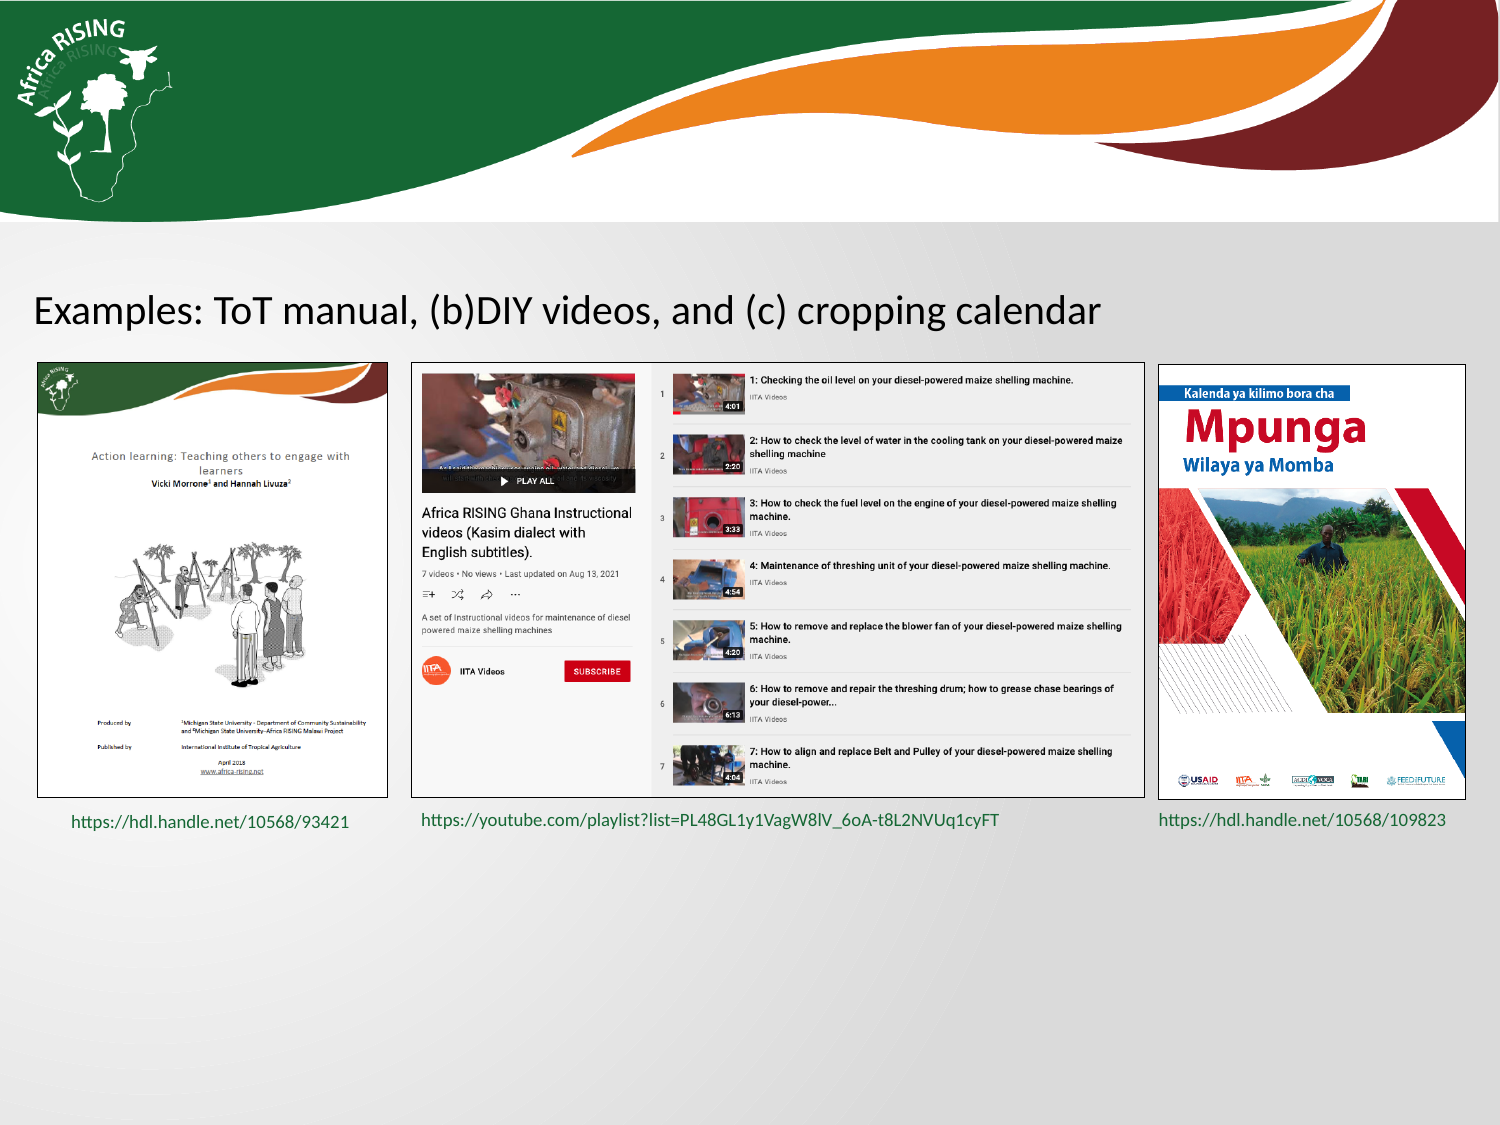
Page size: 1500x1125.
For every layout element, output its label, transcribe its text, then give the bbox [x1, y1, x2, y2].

text_box https://hdl.handle.net/10568/109823 [1124, 800, 1500, 838]
picture [36, 361, 388, 799]
picture [1158, 364, 1467, 801]
picture [0, 0, 1499, 222]
text_box https://youtube.com/playlist?list=PL48GL1y1VagW8lV_6oA-t8L2NVUq1cyFT [394, 800, 1098, 838]
list Examples: ToT manual, (b)DIY videos, and (c) cropping calendar [0, 275, 1275, 350]
picture [411, 361, 1146, 799]
text_box https://hdl.handle.net/10568/93421 [37, 802, 412, 840]
